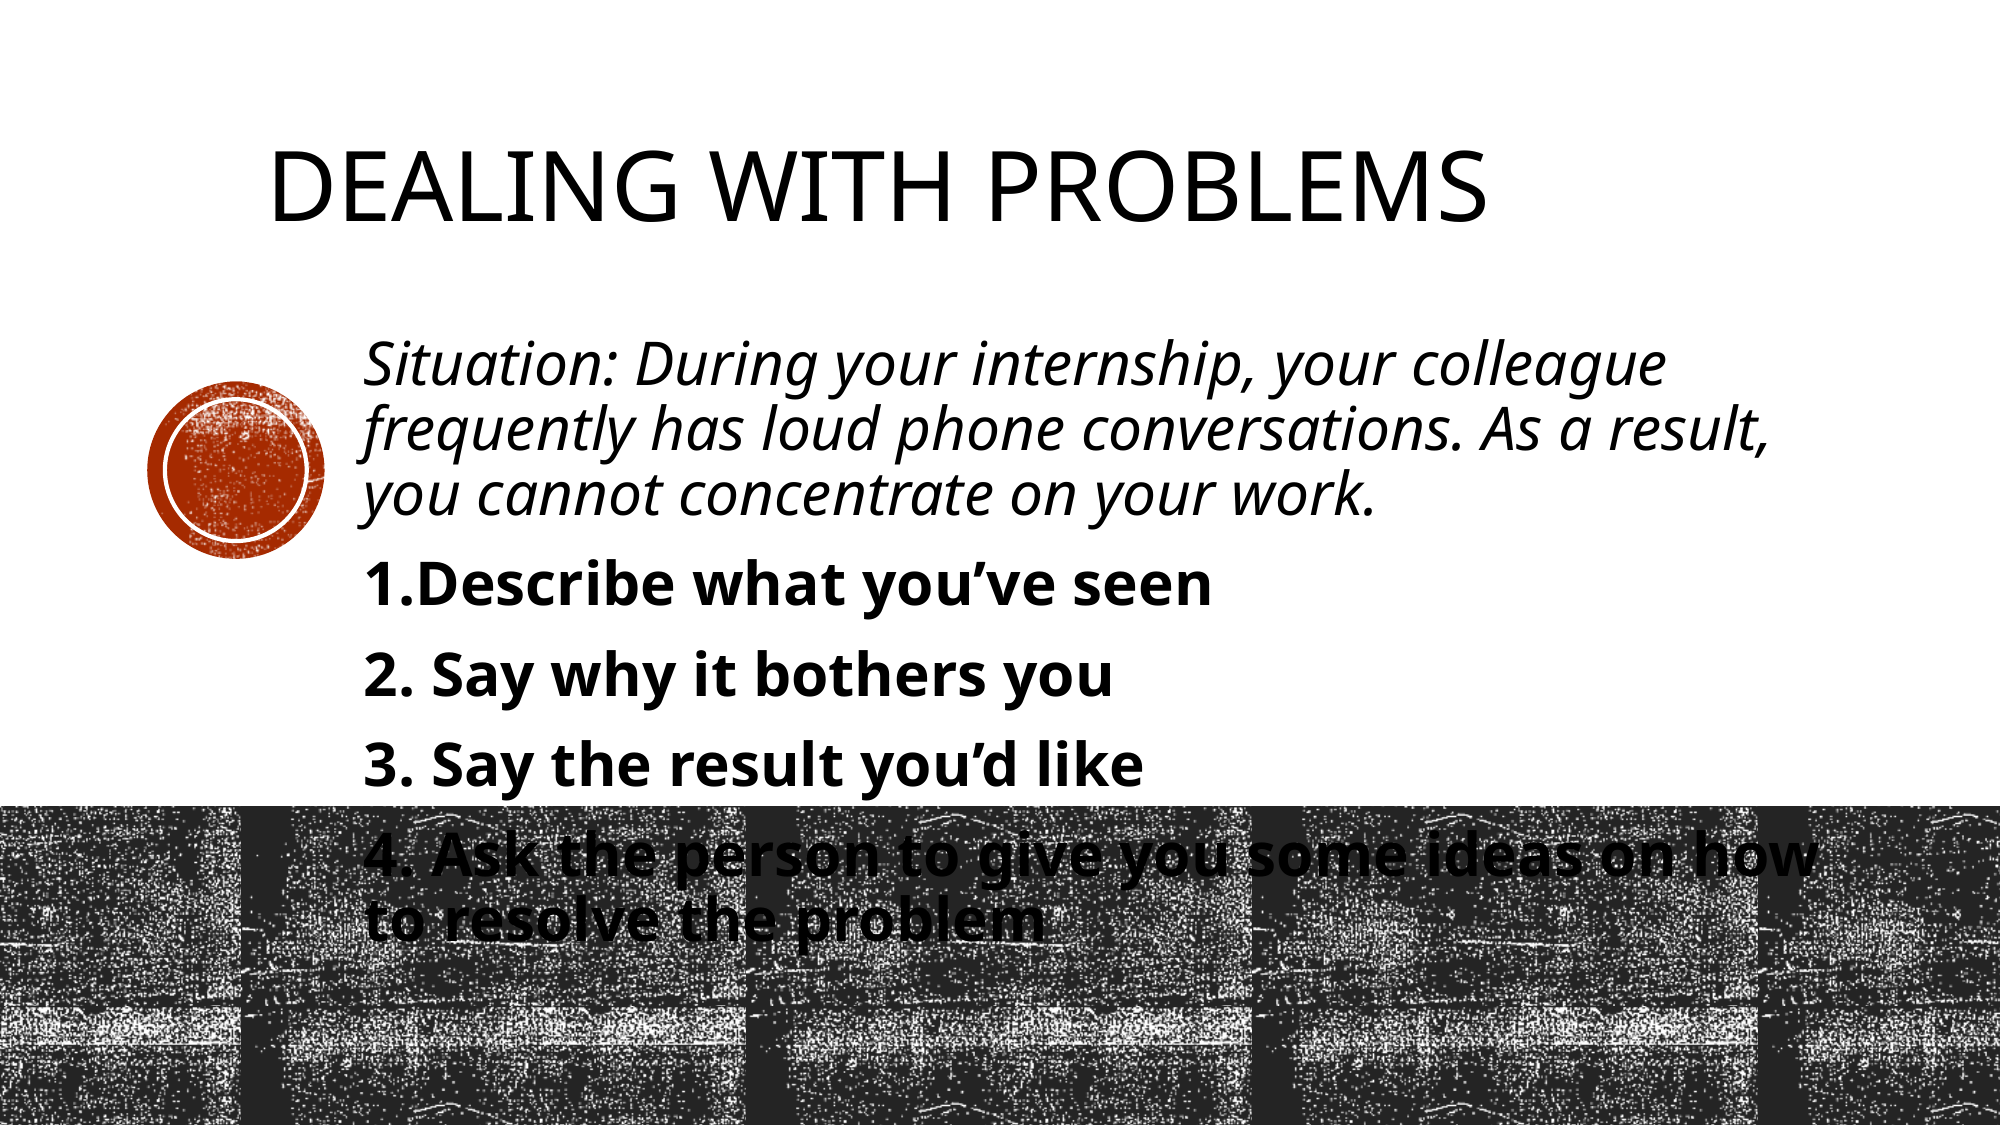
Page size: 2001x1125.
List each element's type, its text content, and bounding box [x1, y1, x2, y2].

list Situation: During your internship, your colleague frequently has loud phone conversations. As a result, you cannot concentrate on your work. 1.Describe what you’ve seen 2. Say why it bothers you 3. Say the result you’d like 4. Ask the person to give you some ideas on how to resolve the problem [348, 325, 1888, 917]
title Dealing with problems [250, 138, 1933, 248]
